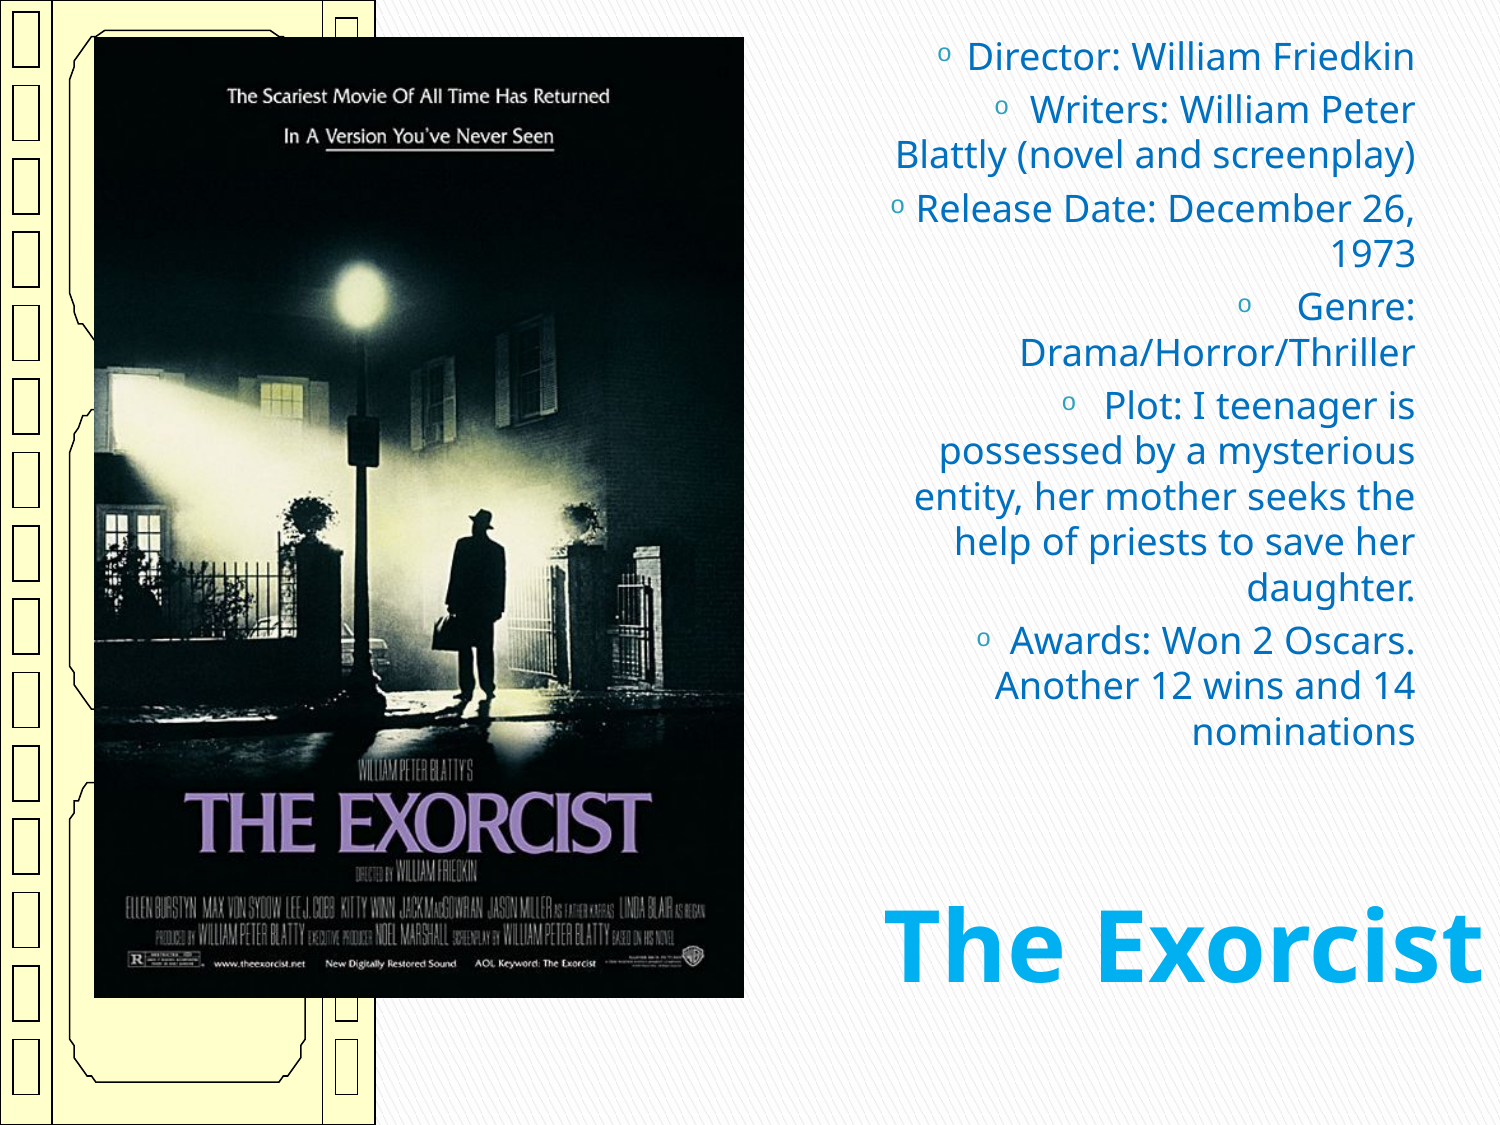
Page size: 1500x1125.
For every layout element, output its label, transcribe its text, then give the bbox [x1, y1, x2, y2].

text_box [0, 0, 375, 1125]
title The Exorcist [762, 875, 1500, 1066]
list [94, 37, 744, 998]
list Director: William Friedkin Writers: William Peter Blattly (novel and screenplay) Release Date: December 26, 1973 Genre: Drama/Horror/Thriller Plot: I teenager is possessed by a mysterious entity, her mother seeks the help of priests to save her daughter. Awards: Won 2 Oscars. Another 12 wins and 14 nominations [875, 24, 1431, 795]
